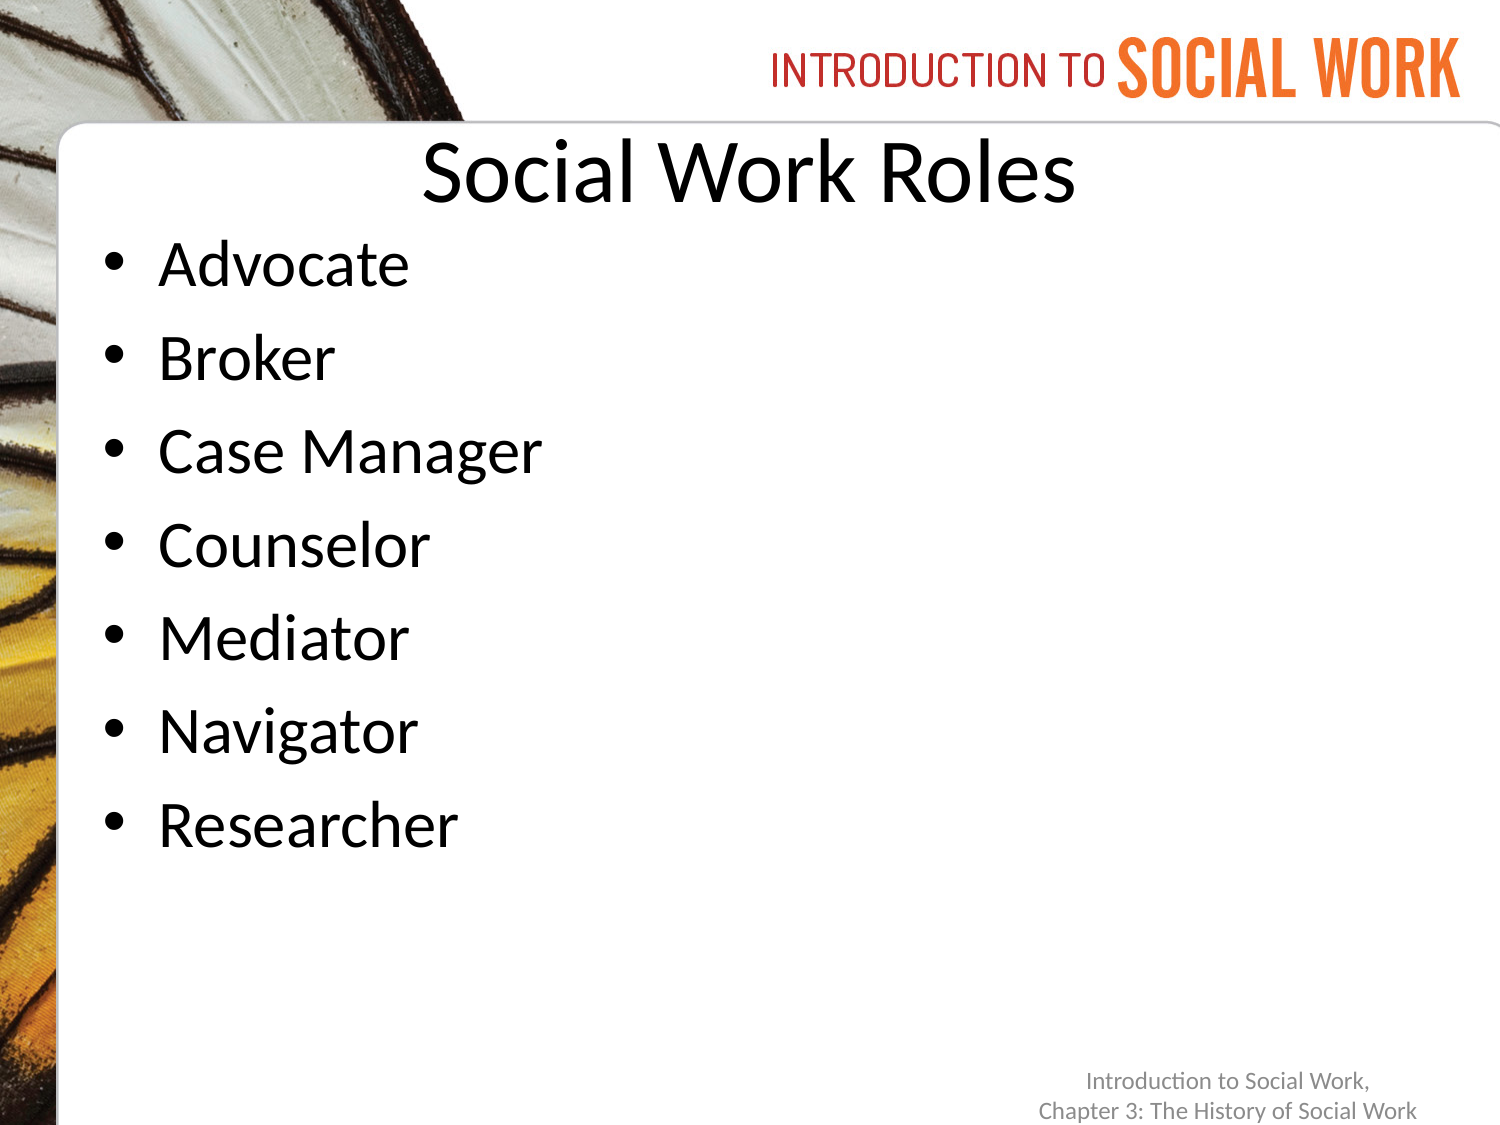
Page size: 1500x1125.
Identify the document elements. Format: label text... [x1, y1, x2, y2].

picture [0, 0, 1500, 1125]
footer Introduction to Social Work, Chapter 3: The History of Social Work [987, 1065, 1475, 1125]
list Advocate Broker Case Manager Counselor Mediator Navigator Researcher [87, 212, 1463, 1025]
title Social Work Roles [75, 99, 1425, 233]
